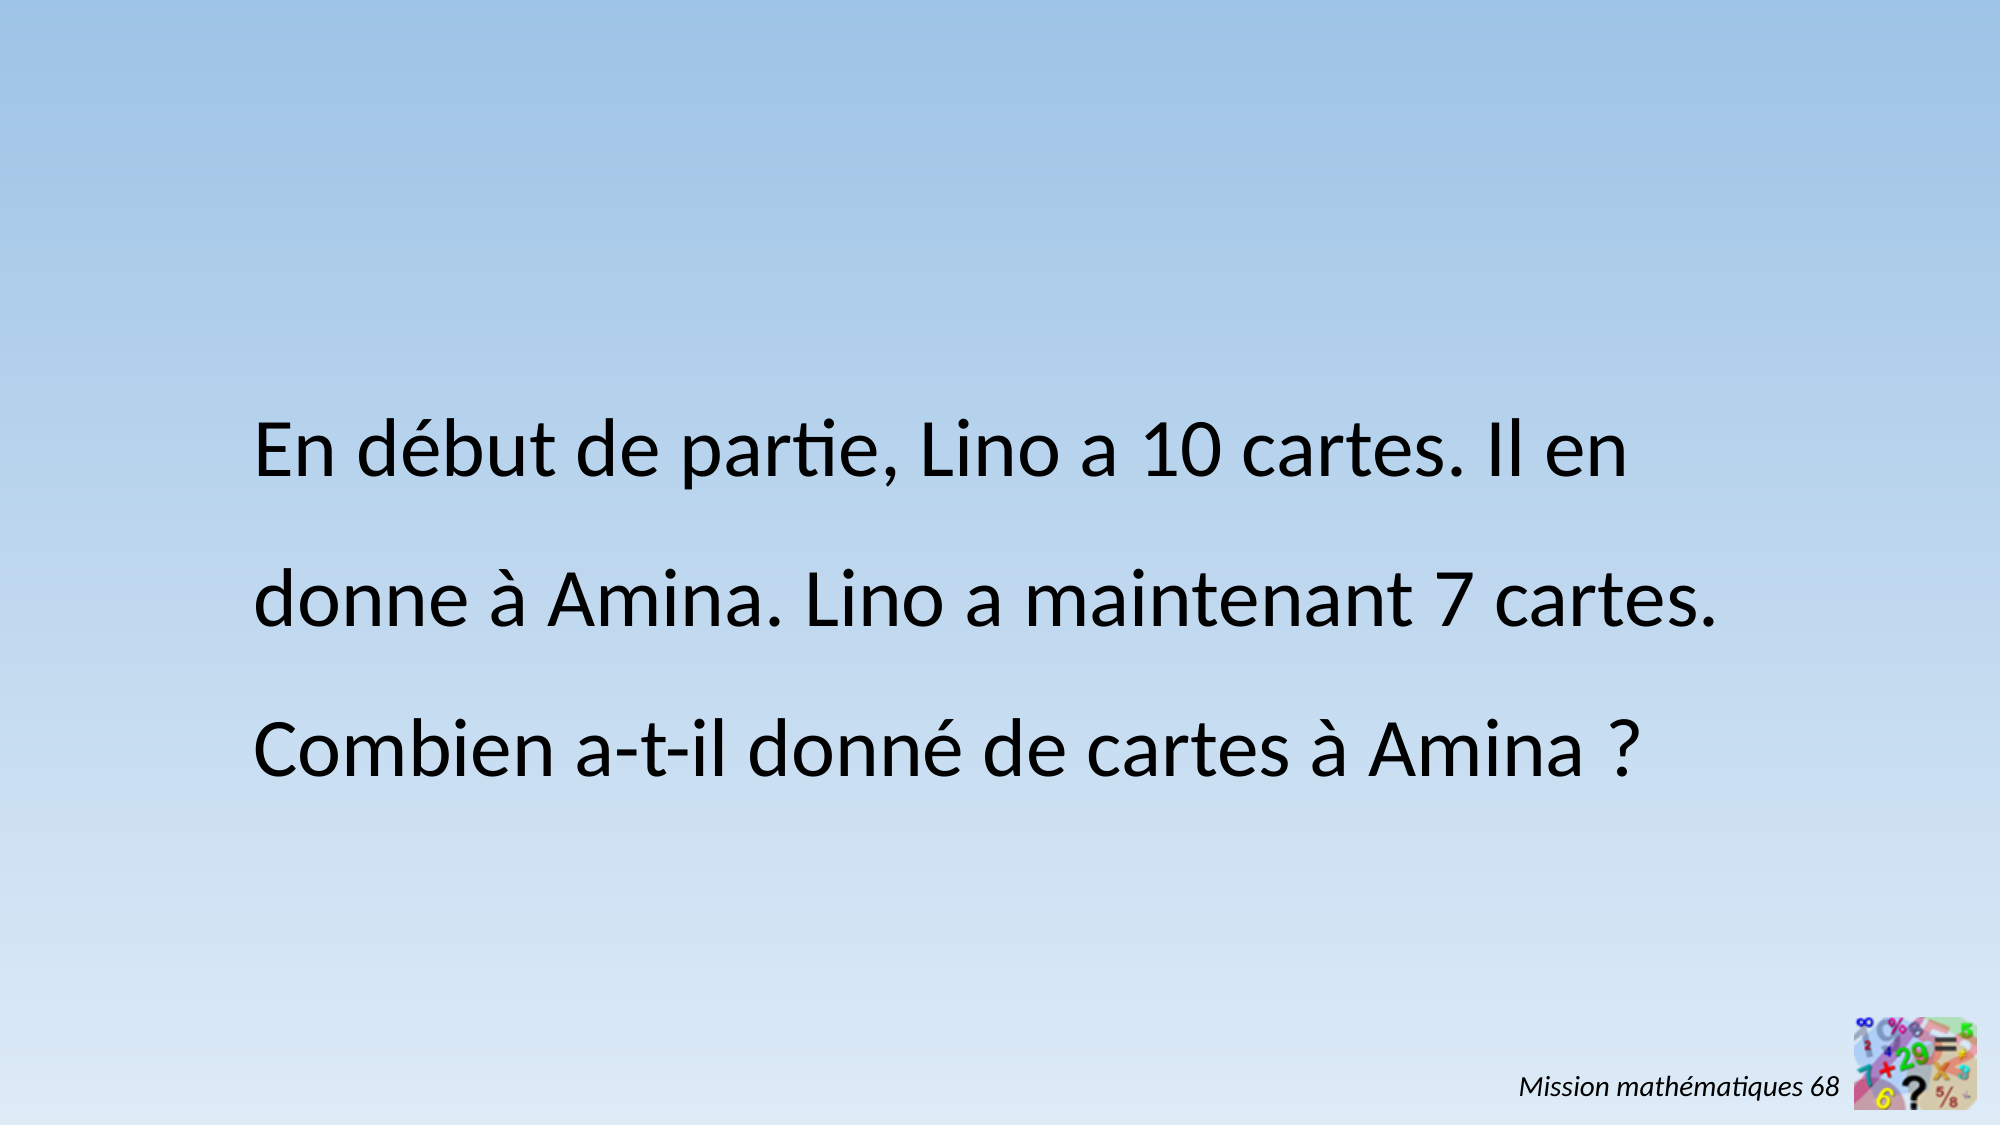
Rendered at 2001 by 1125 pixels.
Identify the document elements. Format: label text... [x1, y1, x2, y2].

picture [1854, 1017, 1977, 1110]
text_box En début de partie, Lino a 10 cartes. Il en donne à Amina. Lino a maintenant 7 cartes. Combien a-t-il donné de cartes à Amina ? [238, 335, 1762, 801]
text_box Mission mathématiques 68 [1501, 1059, 1854, 1110]
